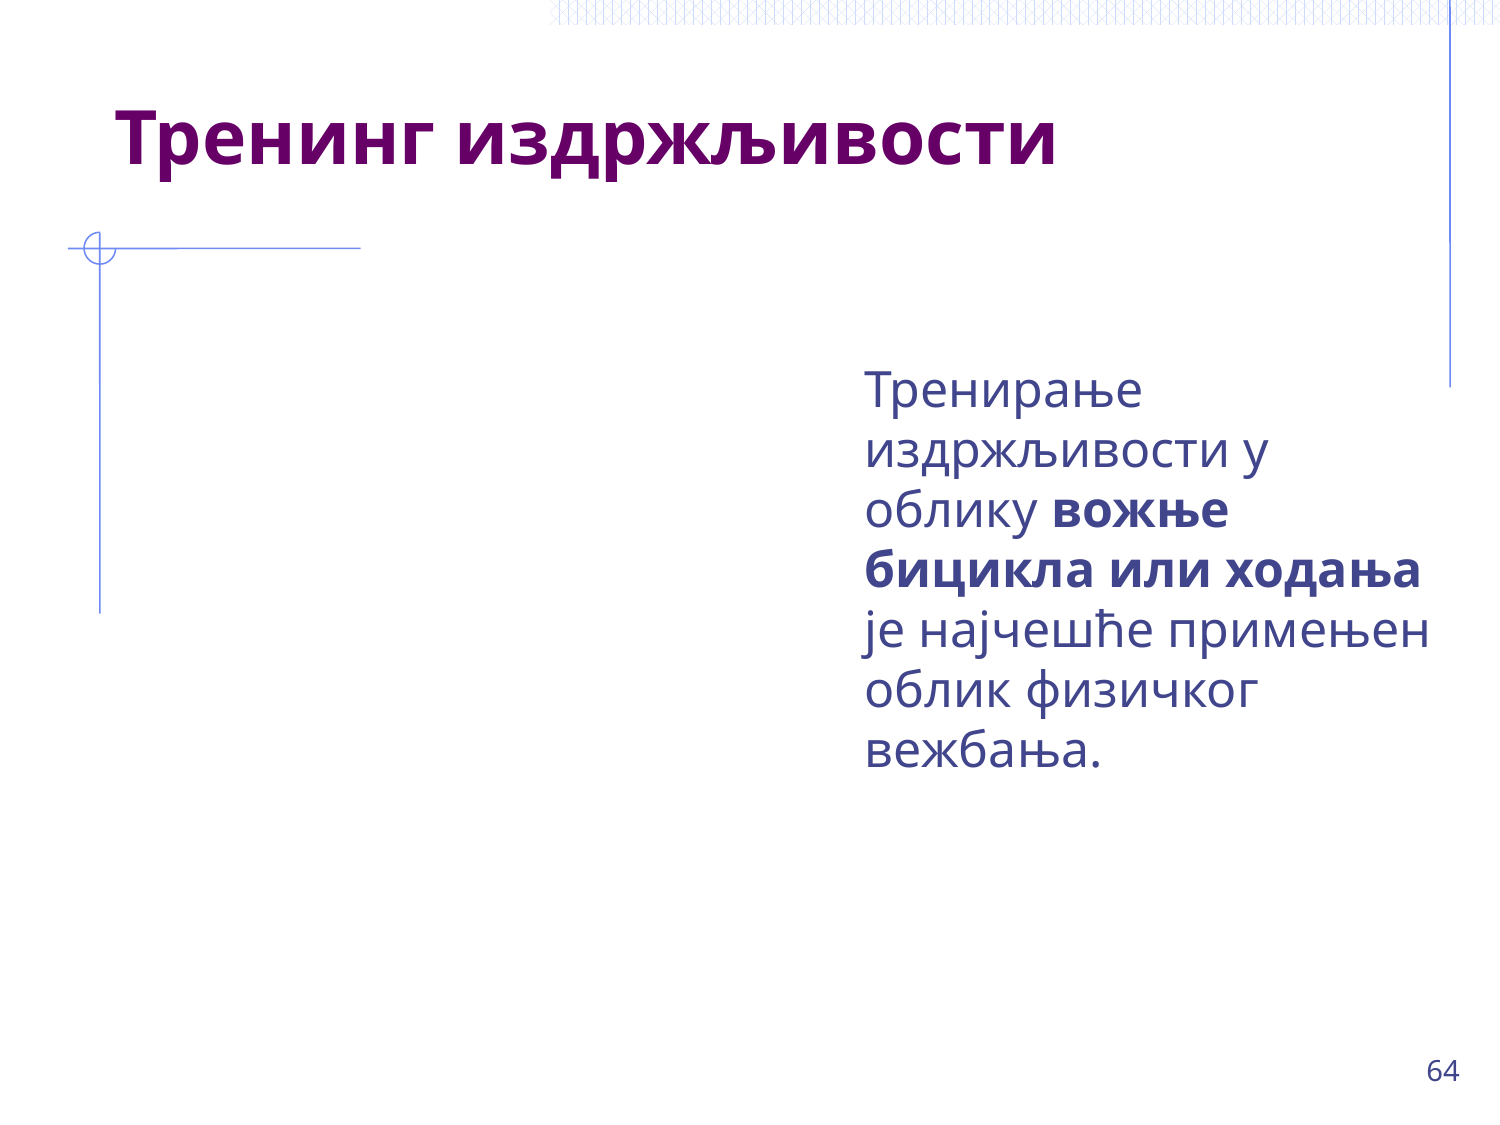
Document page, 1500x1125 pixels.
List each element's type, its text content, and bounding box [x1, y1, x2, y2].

text_box Тренирање издржљивости у облику вожње бицикла или ходања је најчешће примењен облик физичког вежбања. [849, 349, 1450, 785]
slide_number 64 [1162, 1025, 1475, 1100]
title Тренинг издржљивости [99, 0, 1376, 188]
